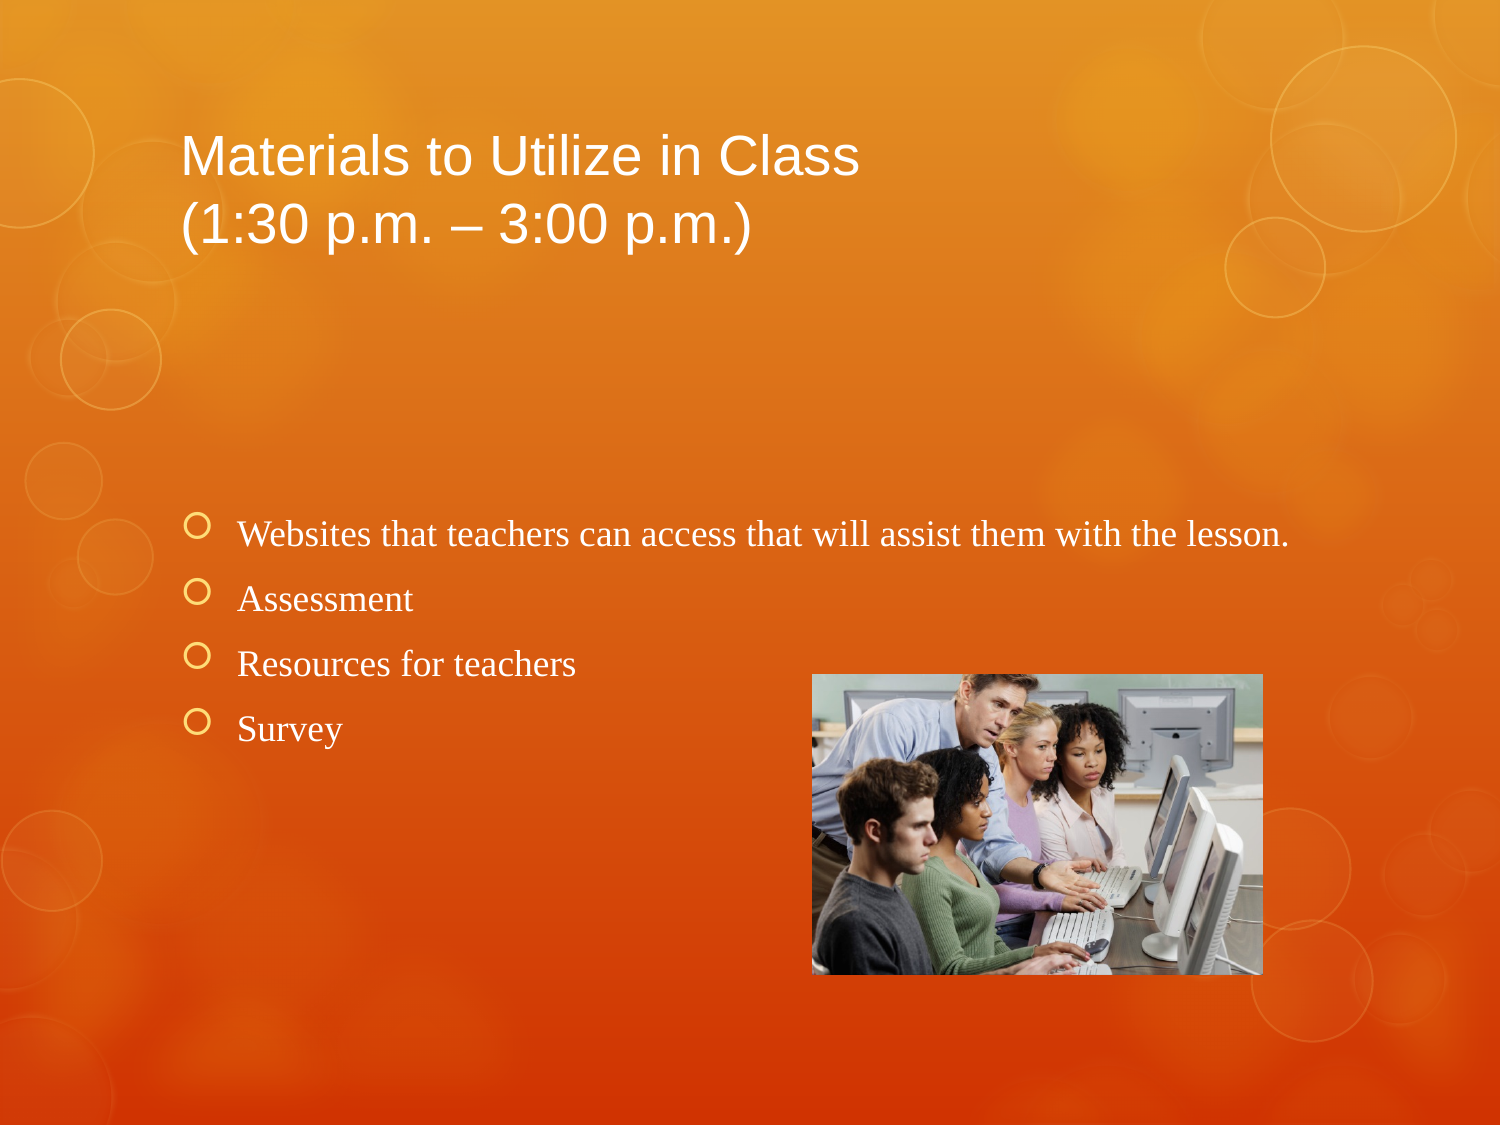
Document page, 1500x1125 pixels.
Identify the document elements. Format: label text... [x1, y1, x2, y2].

title Materials to Utilize in Class (1:30 p.m. – 3:00 p.m.) [165, 110, 1335, 263]
list Websites that teachers can access that will assist them with the lesson. Assessment Resources for teachers Survey [165, 296, 1335, 962]
picture [811, 674, 1264, 976]
